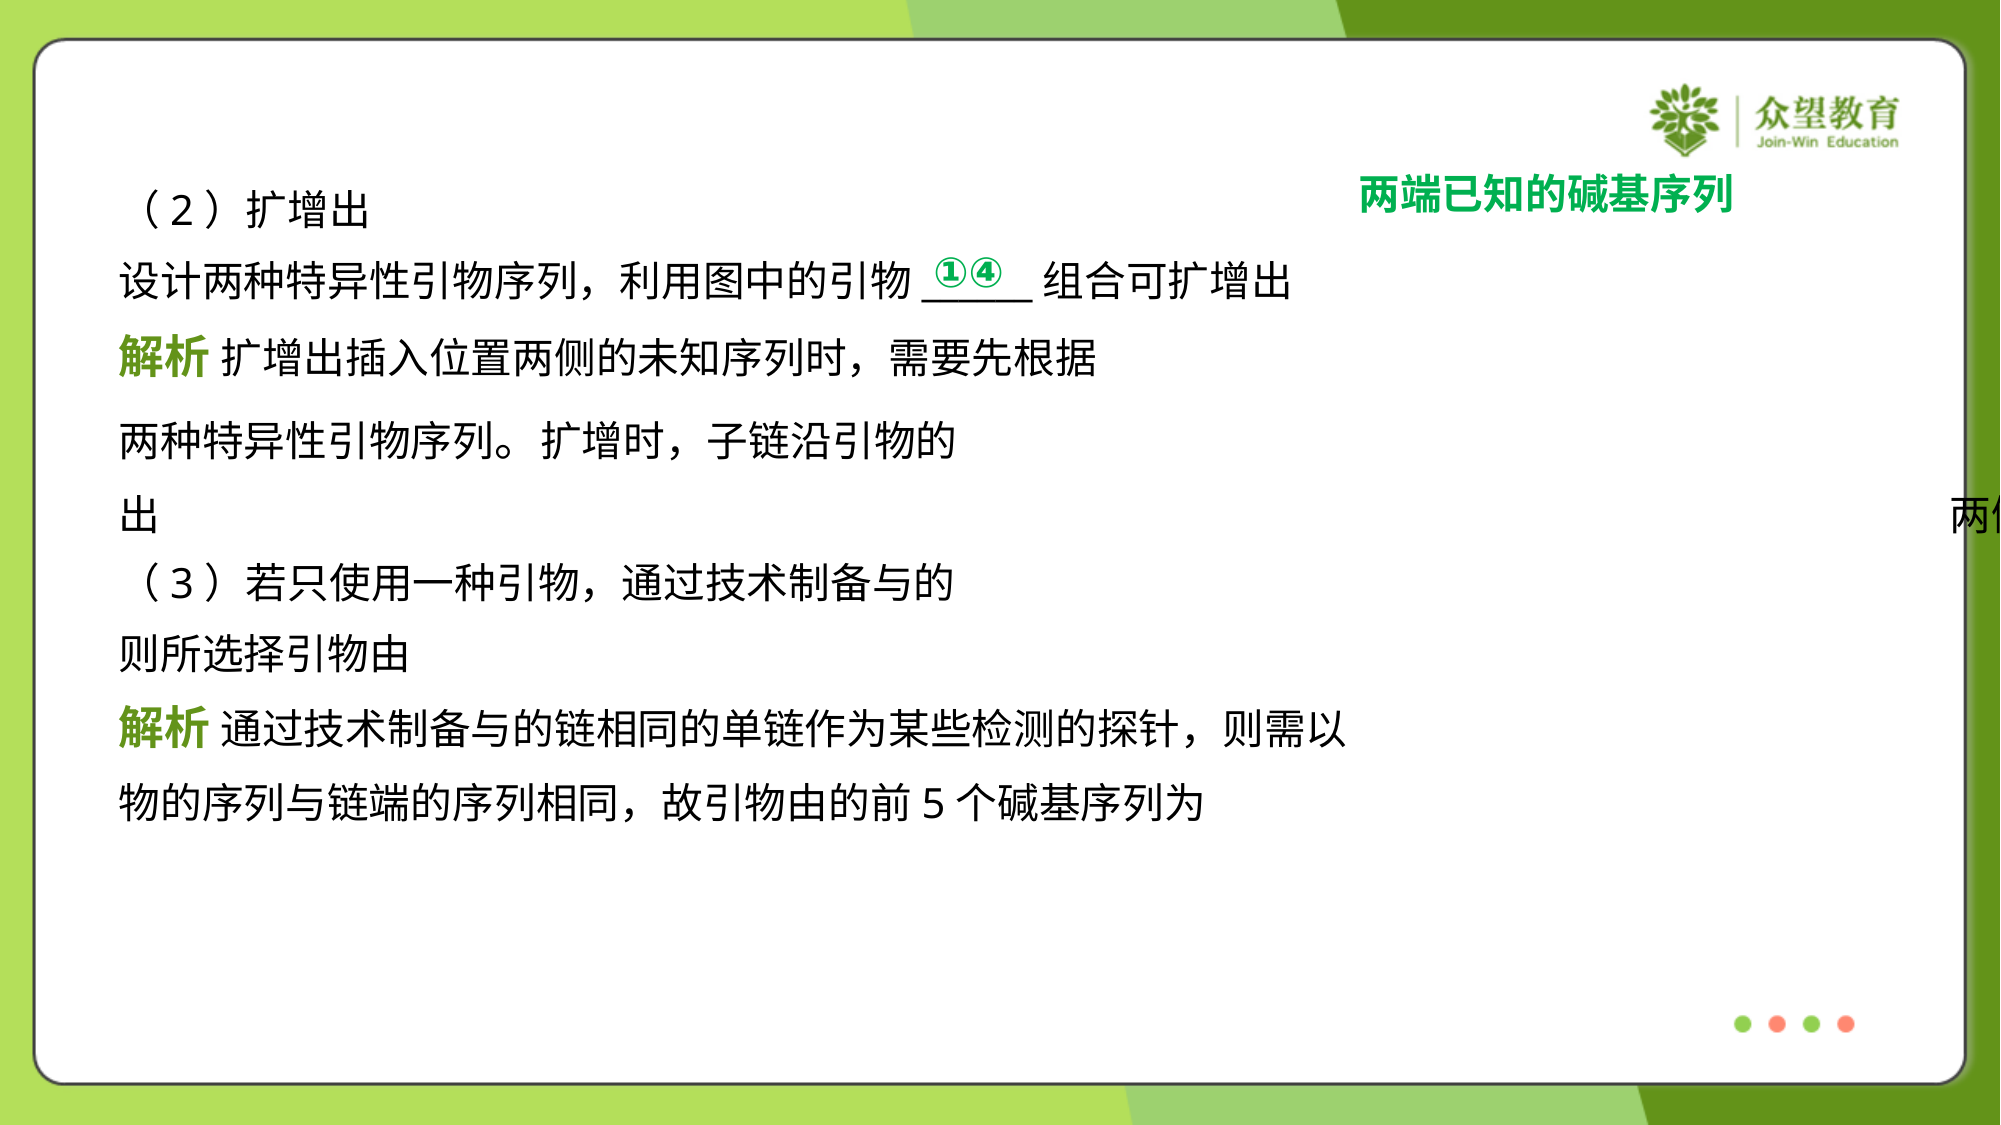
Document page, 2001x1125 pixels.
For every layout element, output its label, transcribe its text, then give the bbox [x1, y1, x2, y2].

picture [0, 0, 2000, 1125]
text_box ①④ [911, 224, 1026, 289]
